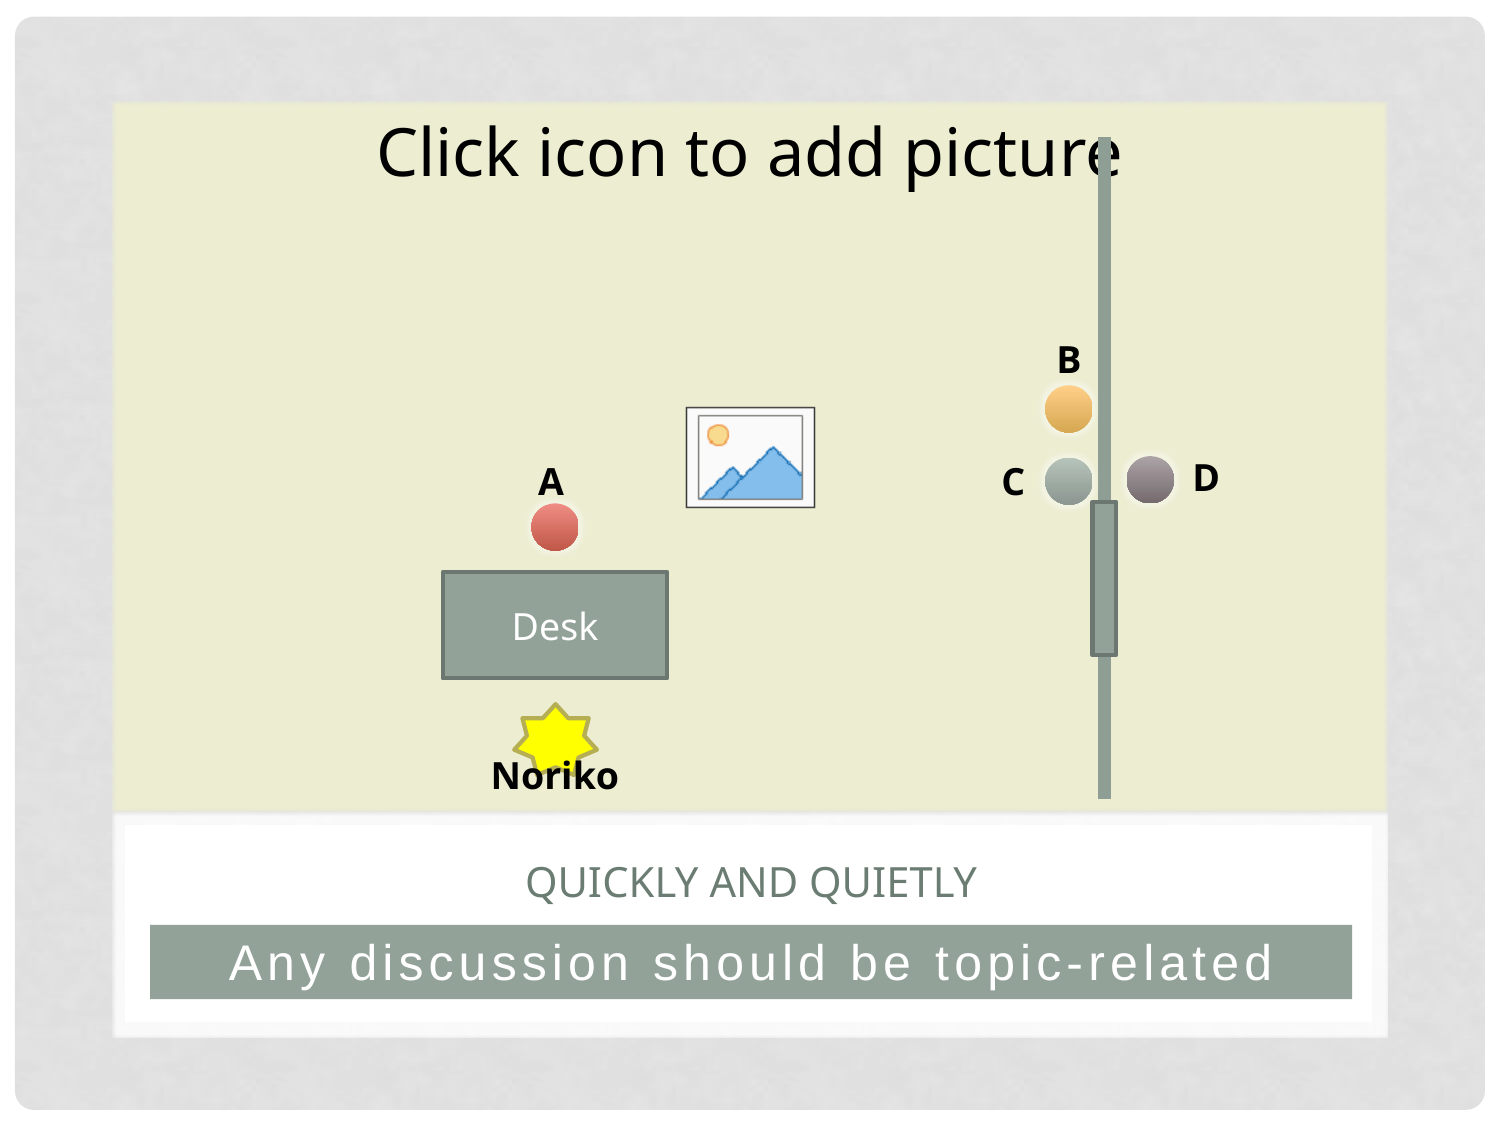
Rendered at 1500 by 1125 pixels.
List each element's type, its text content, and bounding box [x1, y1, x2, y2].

list Any discussion should be topic-related [156, 927, 1346, 994]
picture [112, 101, 1388, 813]
title Quickly and quietly [150, 837, 1353, 924]
